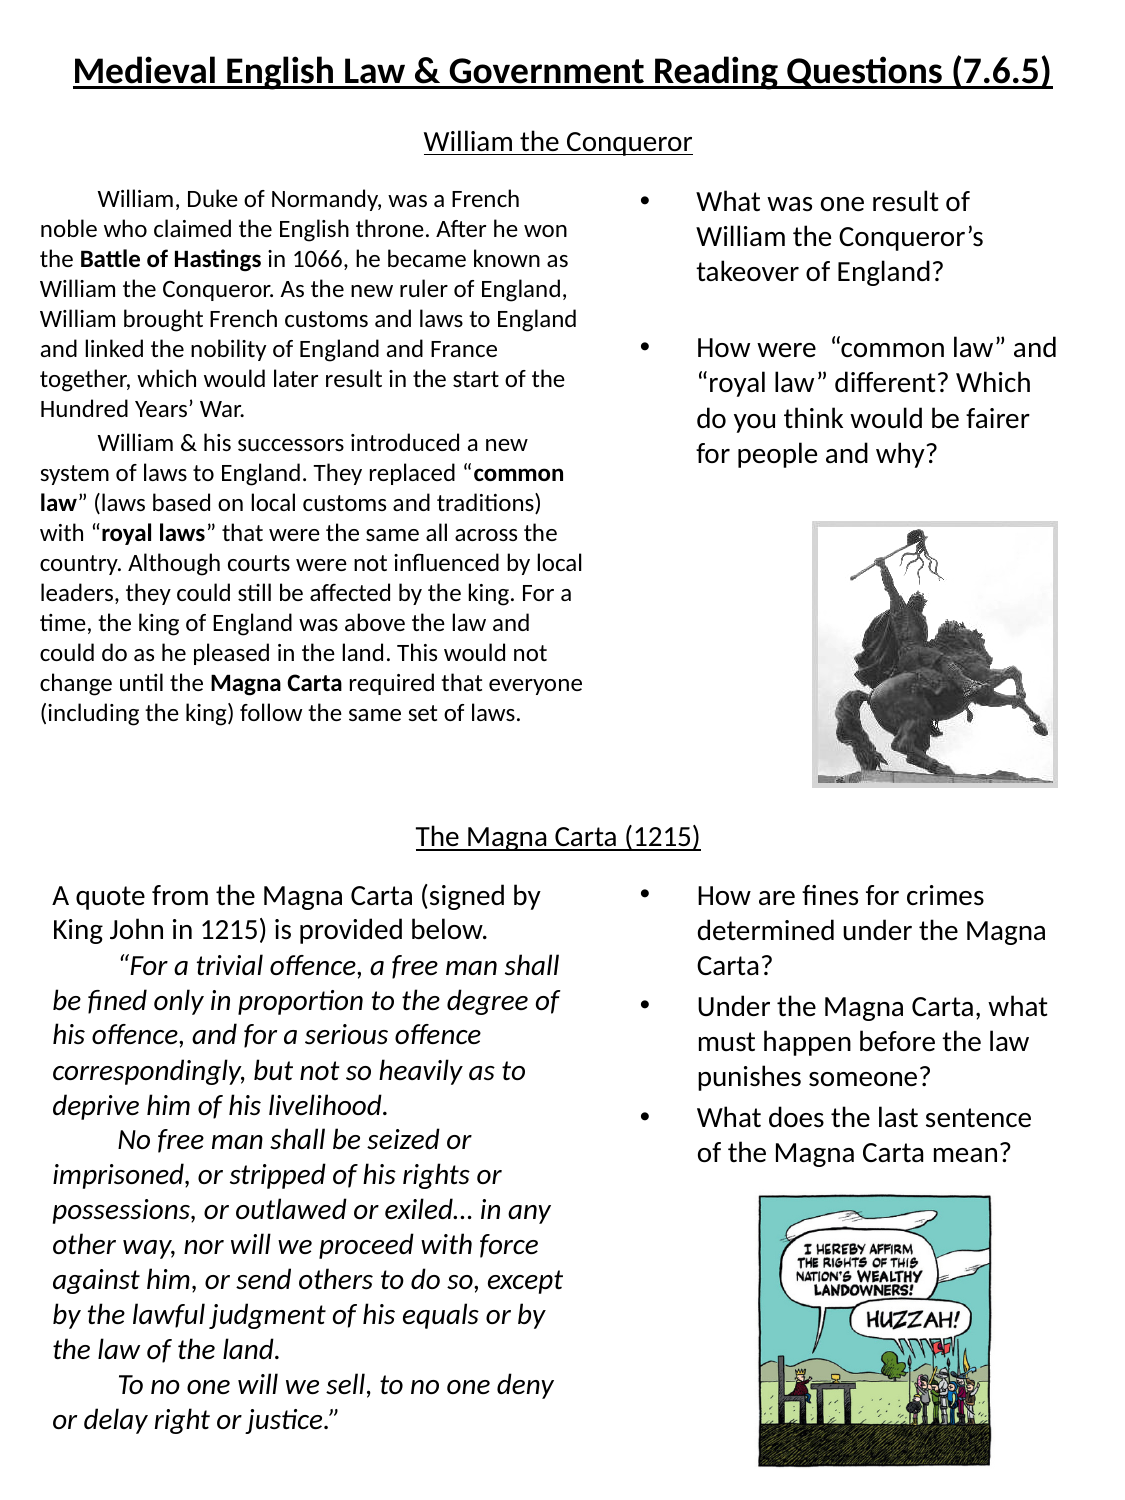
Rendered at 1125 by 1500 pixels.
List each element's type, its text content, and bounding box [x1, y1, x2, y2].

picture [750, 1187, 1001, 1476]
text_box William, Duke of Normandy, was a French noble who claimed the English throne. After he won the Battle of Hastings in 1066, he became known as William the Conqueror. As the new ruler of England, William brought French customs and laws to England and linked the nobility of England and France together, which would later result in the start of the Hundred Years’ War. William & his successors introduced a new system of laws to England. They replaced “common law” (laws based on local customs and traditions) with “royal laws” that were the same all across the country. Although courts were not influenced by local leaders, they could still be affected by the king. For a time, the king of England was above the law and could do as he pleased in the land. This would not change until the Magna Carta required that everyone (including the king) follow the same set of laws. [24, 174, 600, 788]
text_box William the Conqueror [312, 104, 804, 175]
title Medieval English Law & Government Reading Questions (7.6.5) [56, 24, 1069, 113]
text_box How are fines for crimes determined under the Magna Carta? Under the Magna Carta, what must happen before the law punishes someone? What does the last sentence of the Magna Carta mean? [624, 868, 1075, 1463]
list What was one result of William the Conqueror’s takeover of England? How were “common law” and “royal law” different? Which do you think would be fairer for people and why? [624, 174, 1075, 788]
text_box The Magna Carta (1215) [312, 799, 804, 870]
picture [812, 521, 1058, 788]
text_box A quote from the Magna Carta (signed by King John in 1215) is provided below. “For a trivial offence, a free man shall be fined only in proportion to the degree of his offence, and for a serious offence correspondingly, but not so heavily as to deprive him of his livelihood. No free man shall be seized or imprisoned, or stripped of his rights or possessions, or outlawed or exiled… in any other way, nor will we proceed with force against him, or send others to do so, except by the lawful judgment of his equals or by the law of the land. To no one will we sell, to no one deny or delay right or justice.” [37, 868, 600, 1443]
